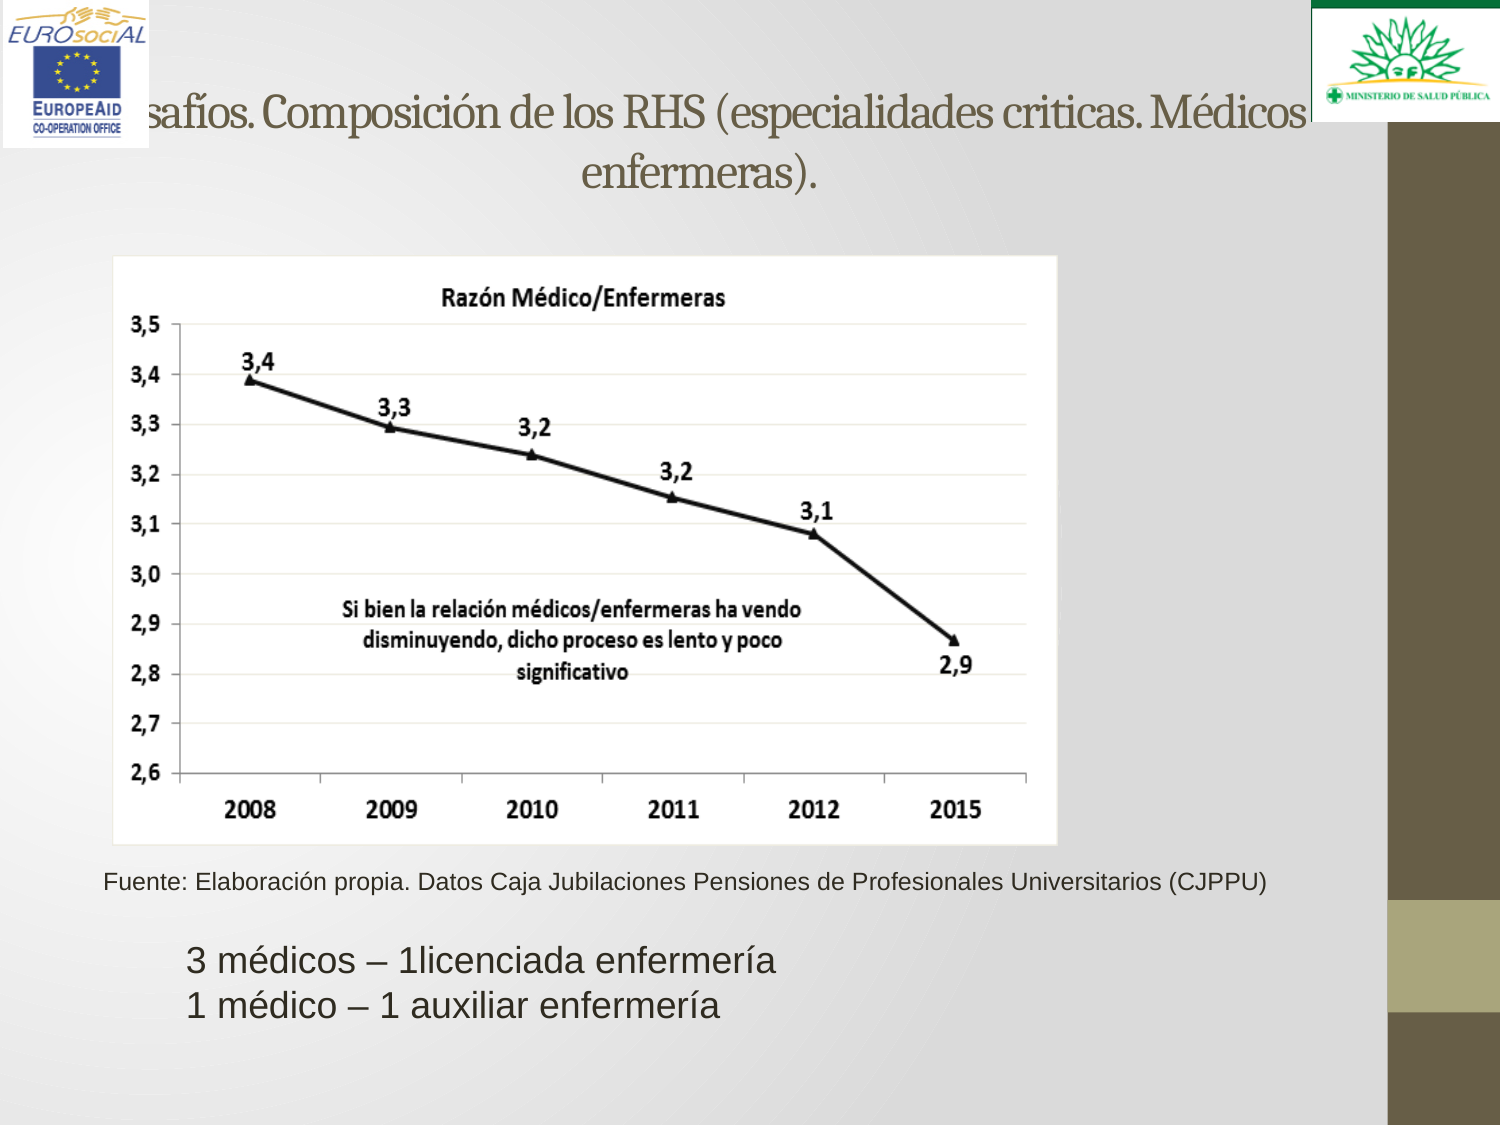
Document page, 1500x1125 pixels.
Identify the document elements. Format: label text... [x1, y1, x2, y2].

text_box 3 médicos – 1licenciada enfermería 1 médico – 1 auxiliar enfermería [171, 928, 1258, 1034]
title Desafíos. Composición de los RHS (especialidades criticas. Médicos enfermeras). [75, 45, 1325, 233]
text_box Fuente: Elaboración propia. Datos Caja Jubilaciones Pensiones de Profesionales Universitarios (CJPPU) [88, 857, 1294, 903]
picture [1310, 0, 1500, 122]
picture [2, 0, 149, 148]
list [111, 254, 1058, 847]
